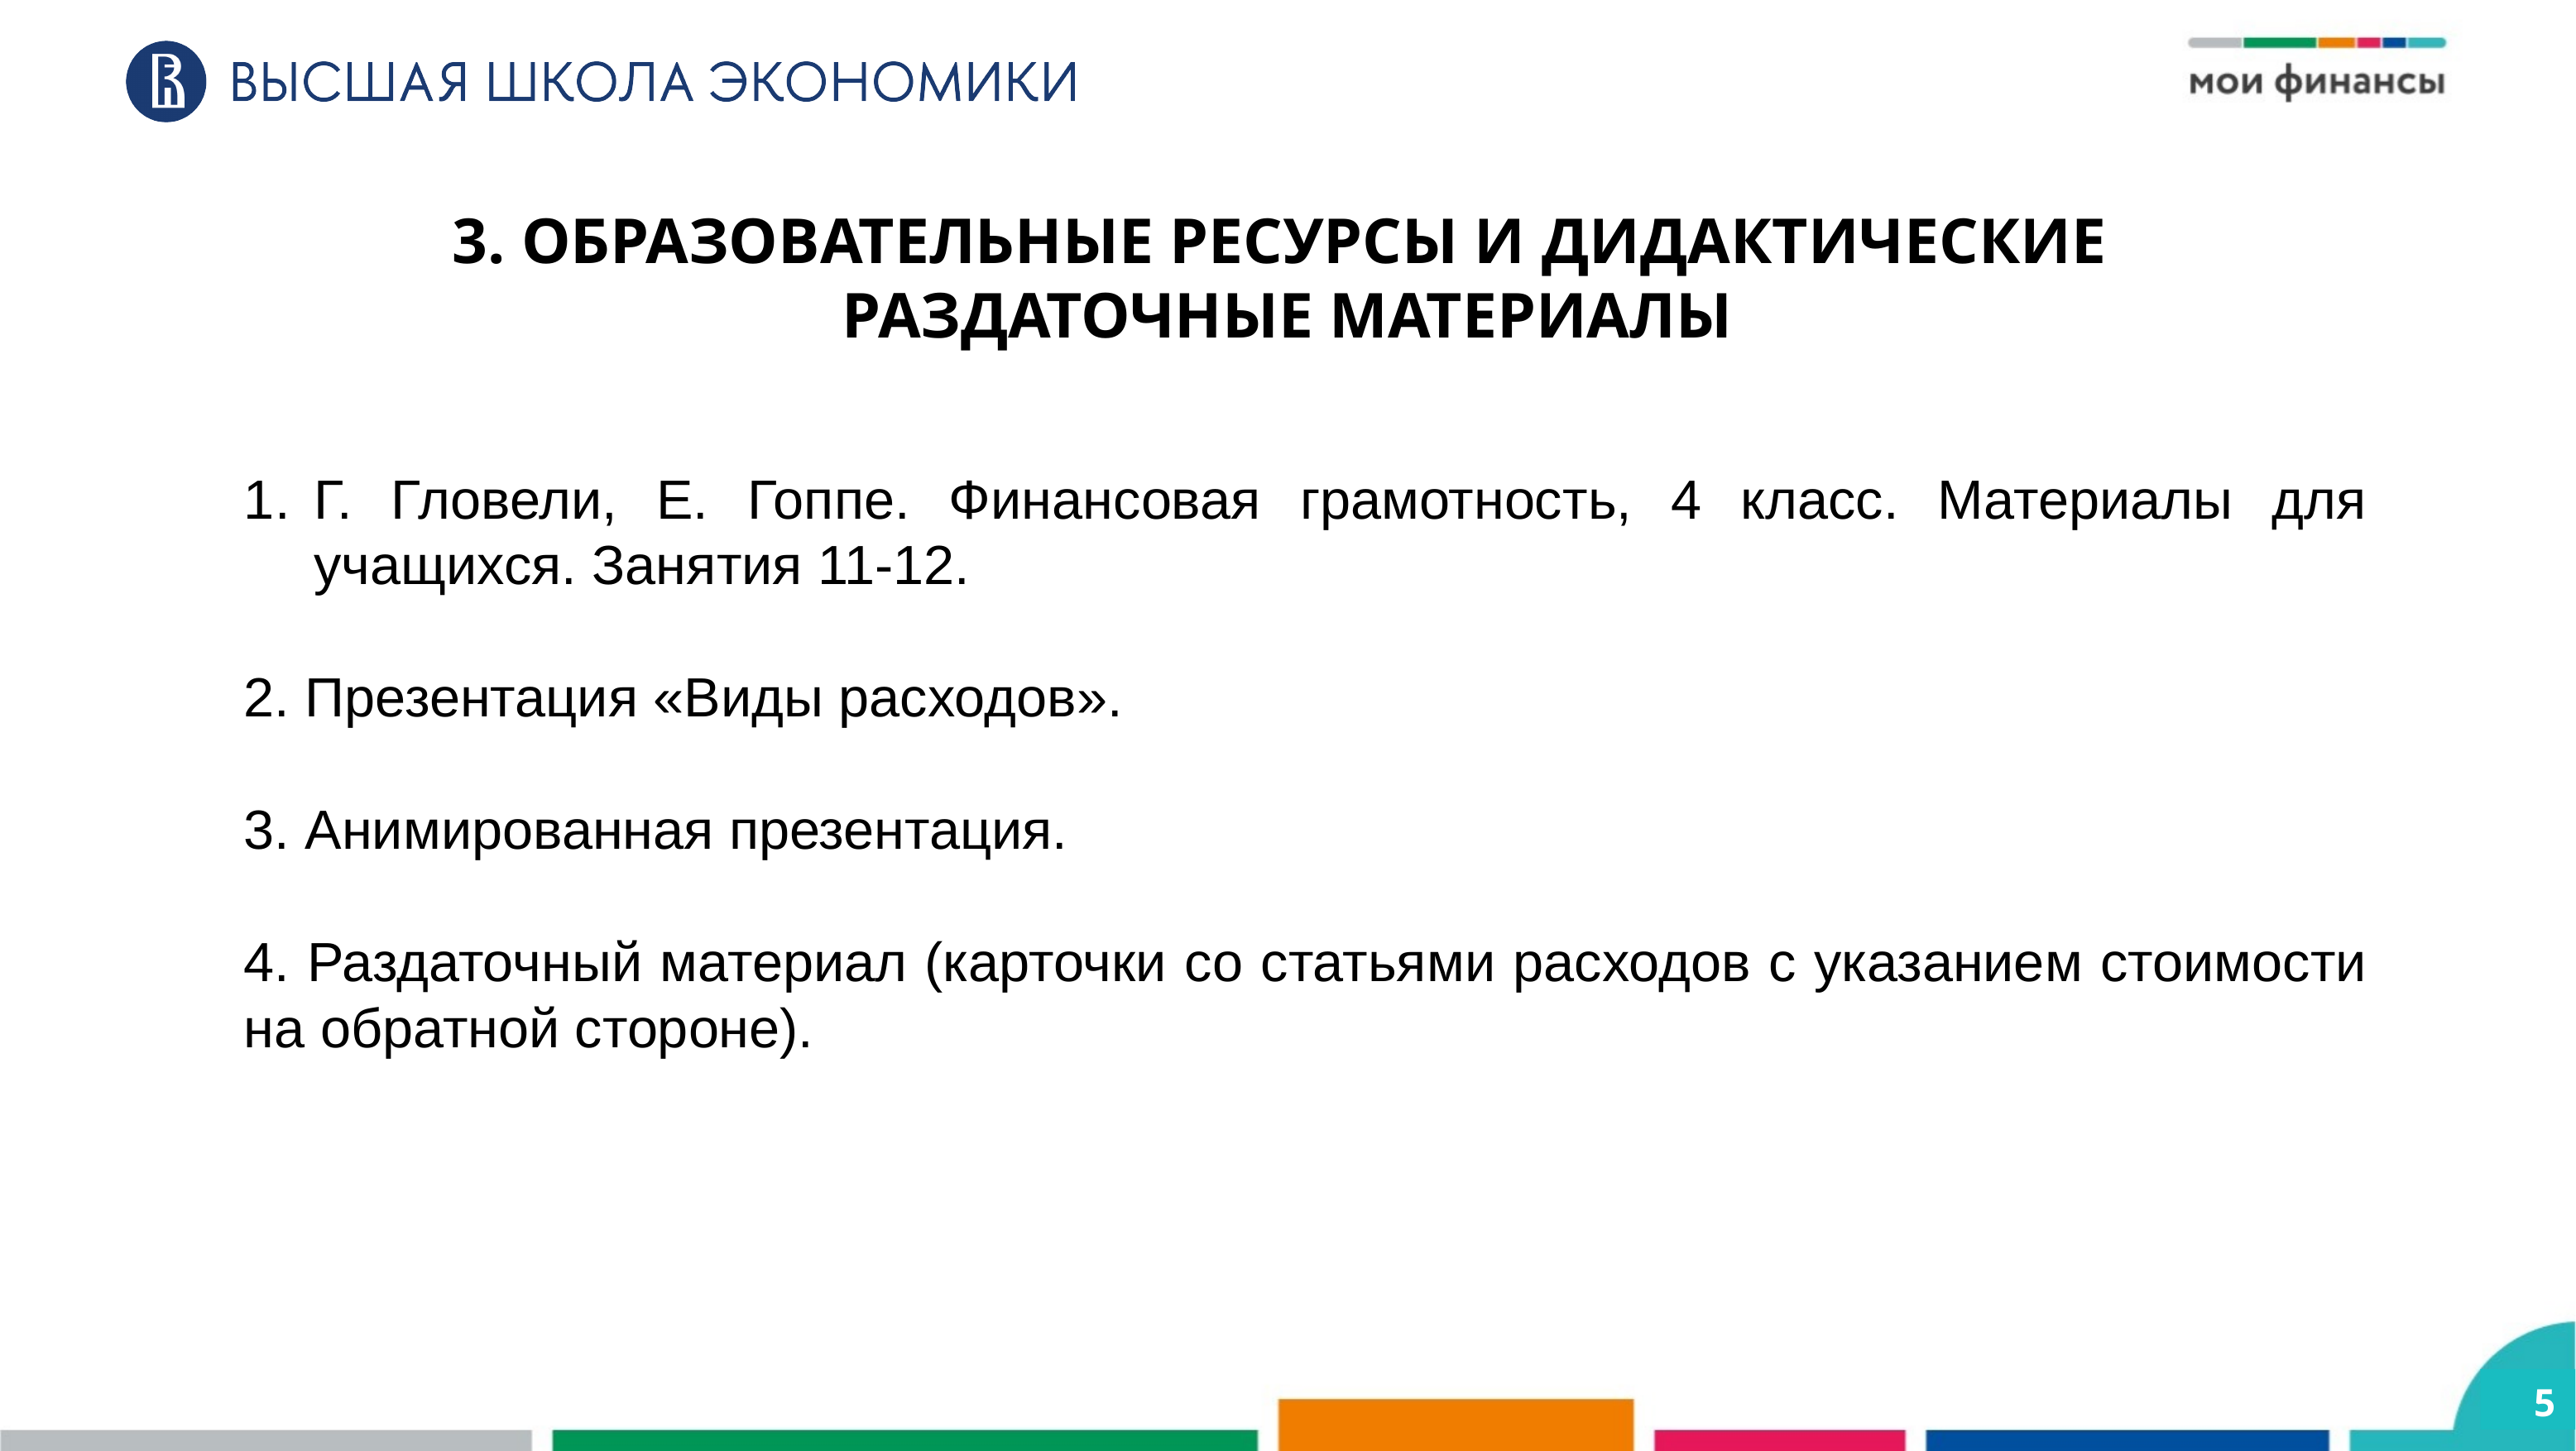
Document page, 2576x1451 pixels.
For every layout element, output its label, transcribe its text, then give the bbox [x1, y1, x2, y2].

table_header Г. Гловели, Е. Гоппе. Финансовая грамотность, 4 класс. Материалы для учащихся. Занятия 11-12. 2. Презентация «Виды расходов». 3. Анимированная презентация. 4. Раздаточный материал (карточки со статьями расходов с указанием стоимости на обратной стороне). [235, 465, 2377, 1100]
picture [0, 361, 2576, 1451]
picture [0, 0, 2576, 192]
text_box 3. ОБРАЗОВАТЕЛЬНЫЕ РЕСУРСЫ И ДИДАКТИЧЕСКИЕ РАЗДАТОЧНЫЕ МАТЕРИАЛЫ [0, 192, 2576, 361]
text_box 5 [2480, 1368, 2576, 1430]
